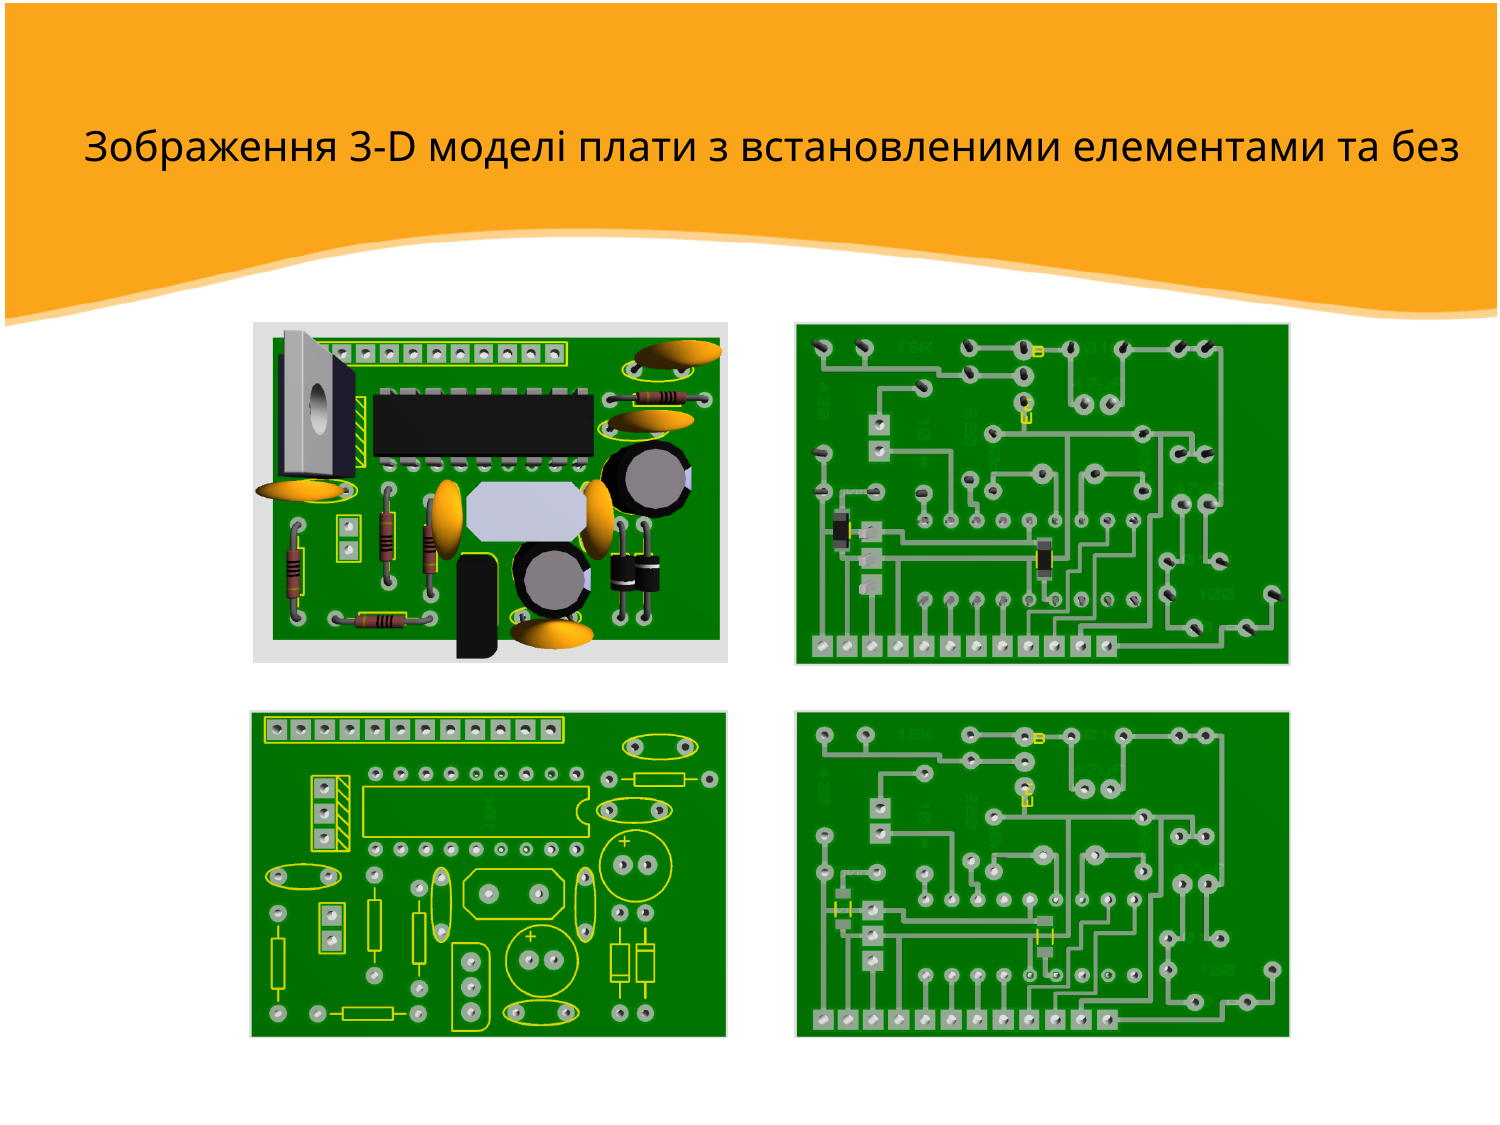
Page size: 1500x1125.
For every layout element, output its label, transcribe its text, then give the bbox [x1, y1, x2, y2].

text_box Зображення 3-D моделі плати з встановленими елементами та без [69, 112, 1476, 178]
picture [0, 0, 1500, 1125]
